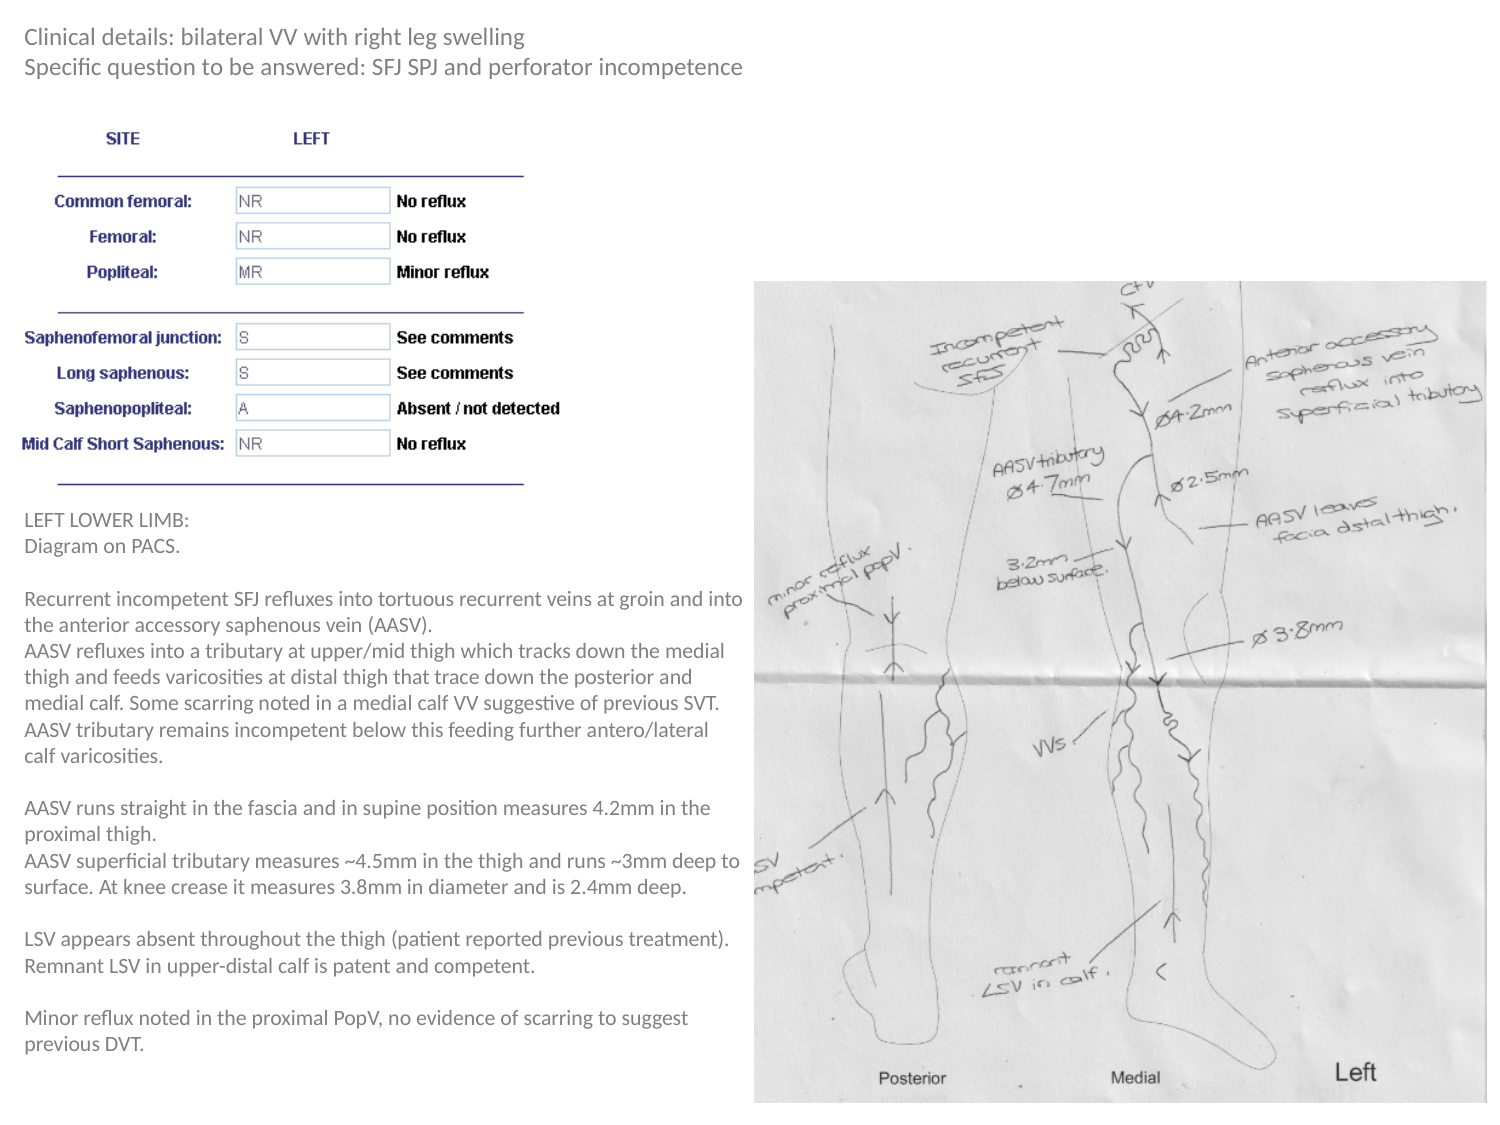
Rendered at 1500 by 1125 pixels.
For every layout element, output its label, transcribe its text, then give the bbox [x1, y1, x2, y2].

picture [754, 281, 1487, 1103]
text_box Clinical details: bilateral VV with right leg swelling Specific question to be answered: SFJ SPJ and perforator incompetence [9, 12, 1500, 88]
text_box LEFT LOWER LIMB: Diagram on PACS. Recurrent incompetent SFJ refluxes into tortuous recurrent veins at groin and into the anterior accessory saphenous vein (AASV). AASV refluxes into a tributary at upper/mid thigh which tracks down the medial thigh and feeds varicosities at distal thigh that trace down the posterior and medial calf. Some scarring noted in a medial calf VV suggestive of previous SVT. AASV tributary remains incompetent below this feeding further antero/lateral calf varicosities. AASV runs straight in the fascia and in supine position measures 4.2mm in the proximal thigh. AASV superficial tributary measures ~4.5mm in the thigh and runs ~3mm deep to surface. At knee crease it measures 3.8mm in diameter and is 2.4mm deep. LSV appears absent throughout the thigh (patient reported previous treatment). Remnant LSV in upper-distal calf is patent and competent. Minor reflux noted in the proximal PopV, no evidence of scarring to suggest previous DVT. [9, 498, 754, 1064]
picture [9, 131, 577, 499]
